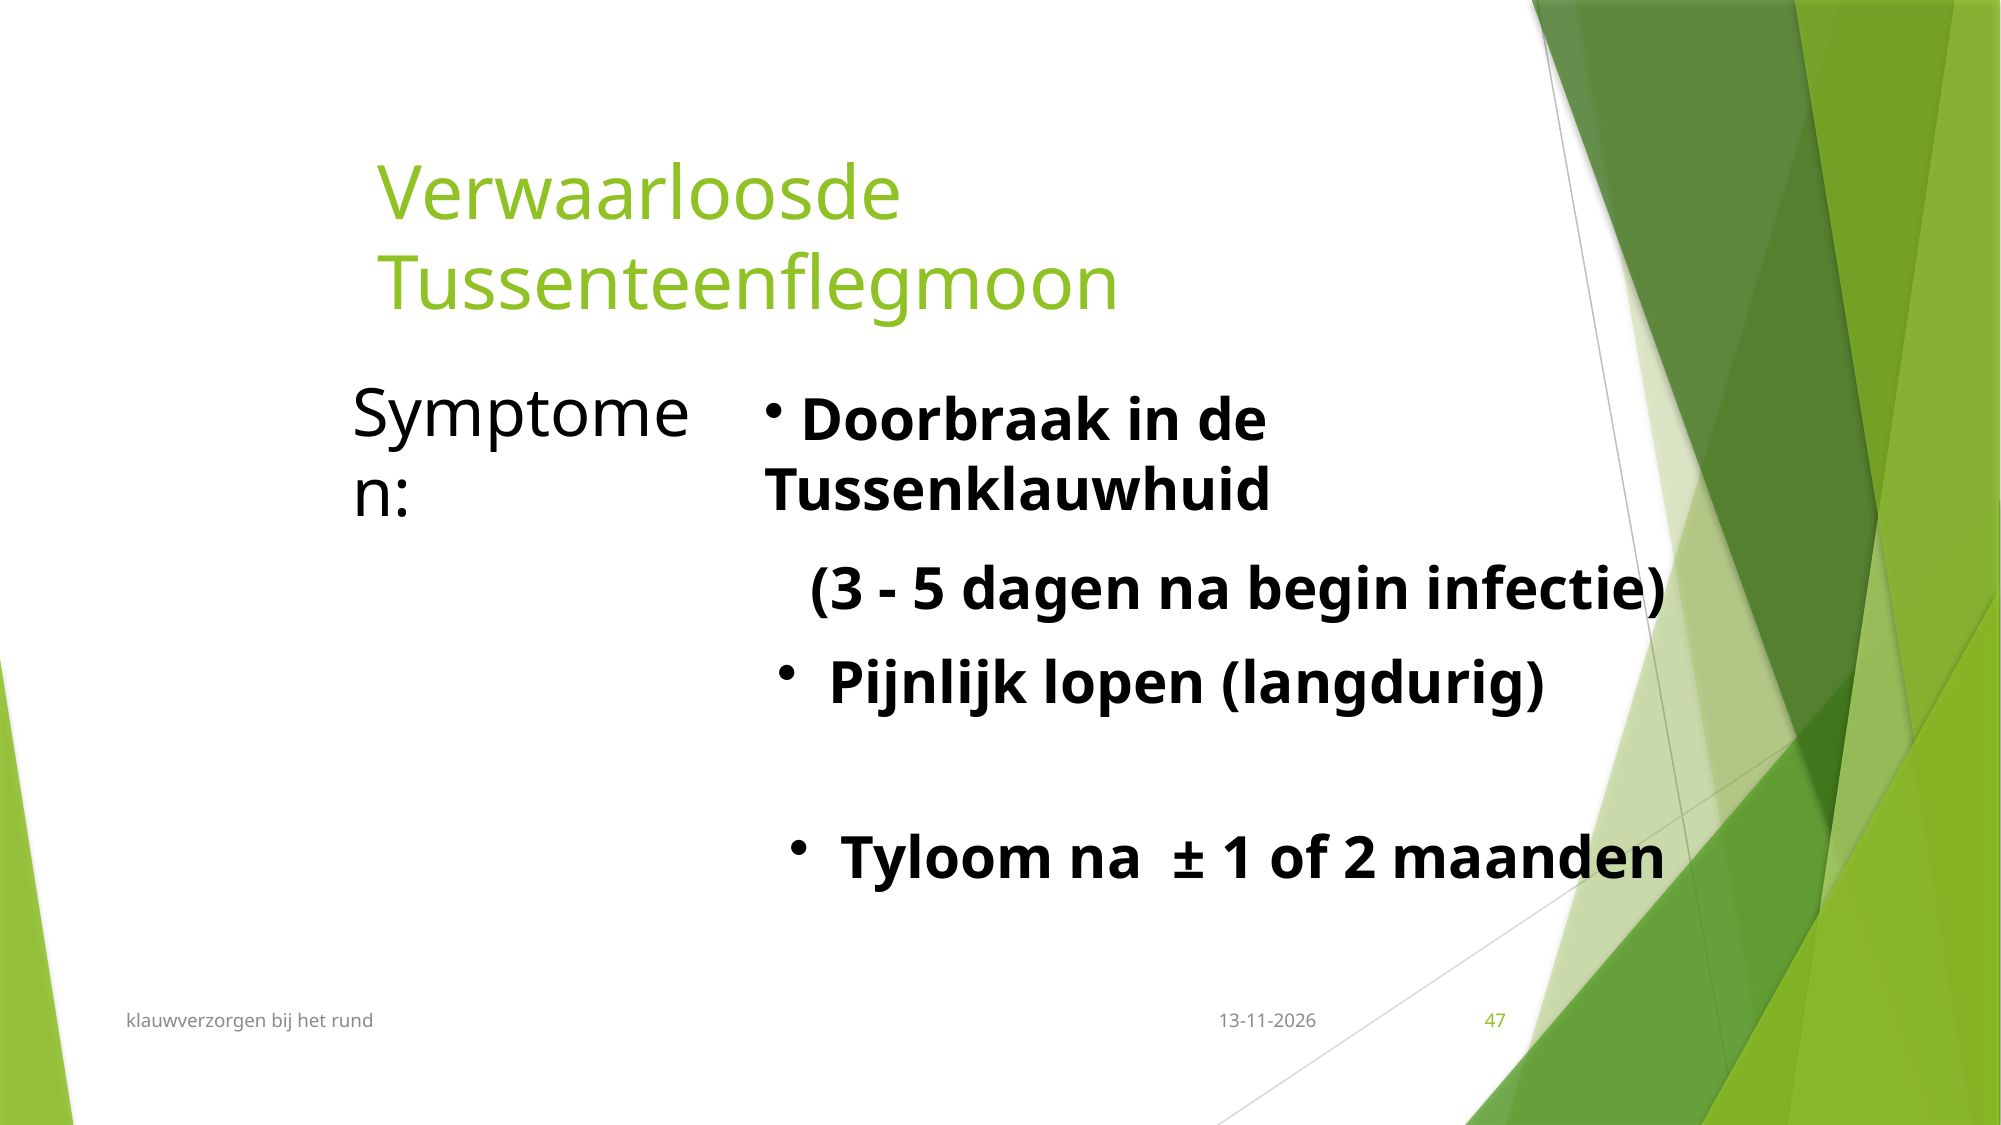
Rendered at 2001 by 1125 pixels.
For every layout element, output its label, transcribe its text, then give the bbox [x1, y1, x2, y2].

footer klauwverzorgen bij het rund [111, 991, 1145, 1051]
slide_number 47 [1409, 991, 1522, 1051]
text_box Symptomen: [337, 362, 738, 538]
text_box Tyloom na ± 1 of 2 maanden [774, 812, 1713, 898]
title Verwaarloosde Tussenteenflegmoon [362, 137, 1638, 325]
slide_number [1181, 991, 1332, 1051]
text_box Doorbraak in de Tussenklauwhuid (3 - 5 dagen na begin infectie) [750, 375, 1700, 629]
text_box Pijnlijk lopen (langdurig) [762, 637, 1713, 723]
